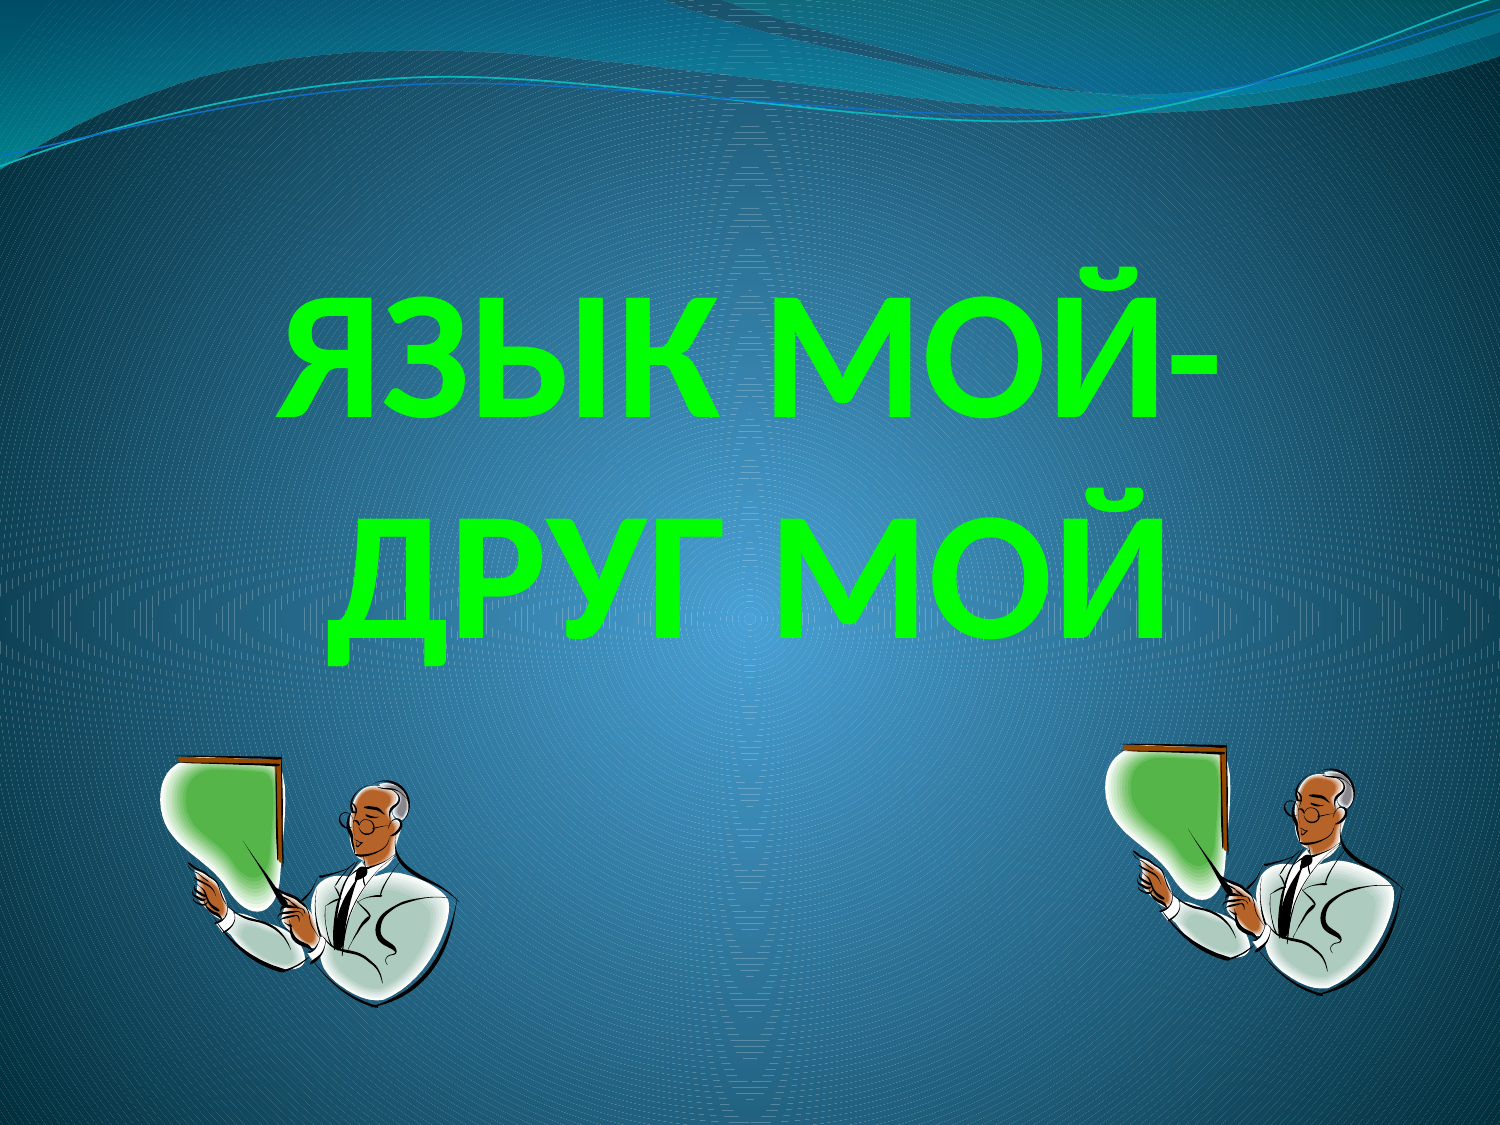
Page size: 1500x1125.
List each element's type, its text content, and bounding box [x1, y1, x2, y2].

picture [1104, 739, 1405, 997]
picture [159, 751, 460, 1009]
title ЯЗЫК МОЙ-ДРУГ МОЙ [76, 231, 1427, 676]
